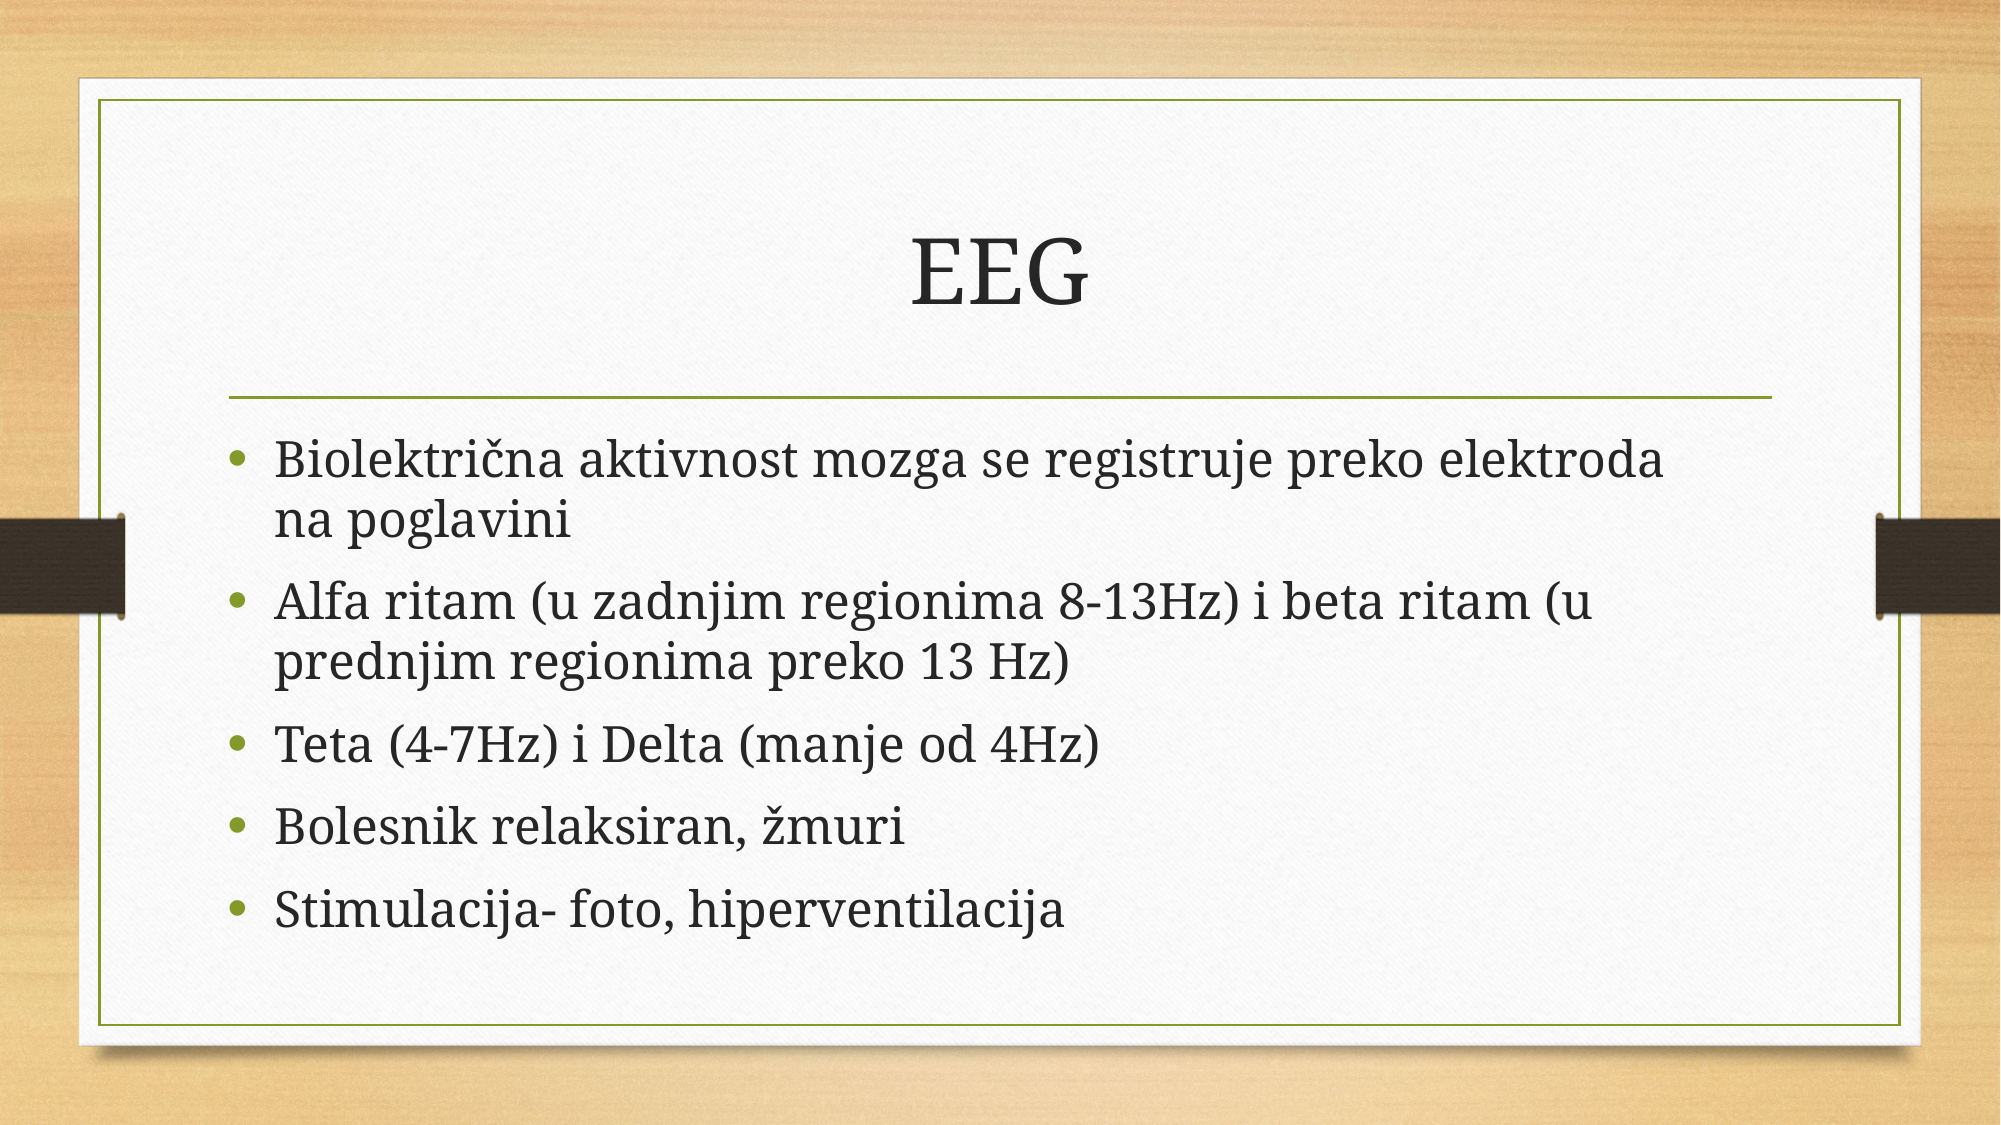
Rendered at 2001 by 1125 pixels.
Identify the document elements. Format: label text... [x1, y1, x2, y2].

picture [0, 0, 2001, 1125]
list Biolektrična aktivnost mozga se registruje preko elektroda na poglavini Alfa ritam (u zadnjim regionima 8-13Hz) i beta ritam (u prednjim regionima preko 13 Hz) Teta (4-7Hz) i Delta (manje od 4Hz) Bolesnik relaksiran, žmuri Stimulacija- foto, hiperventilacija [212, 419, 1713, 1125]
title EEG [212, 161, 1788, 375]
